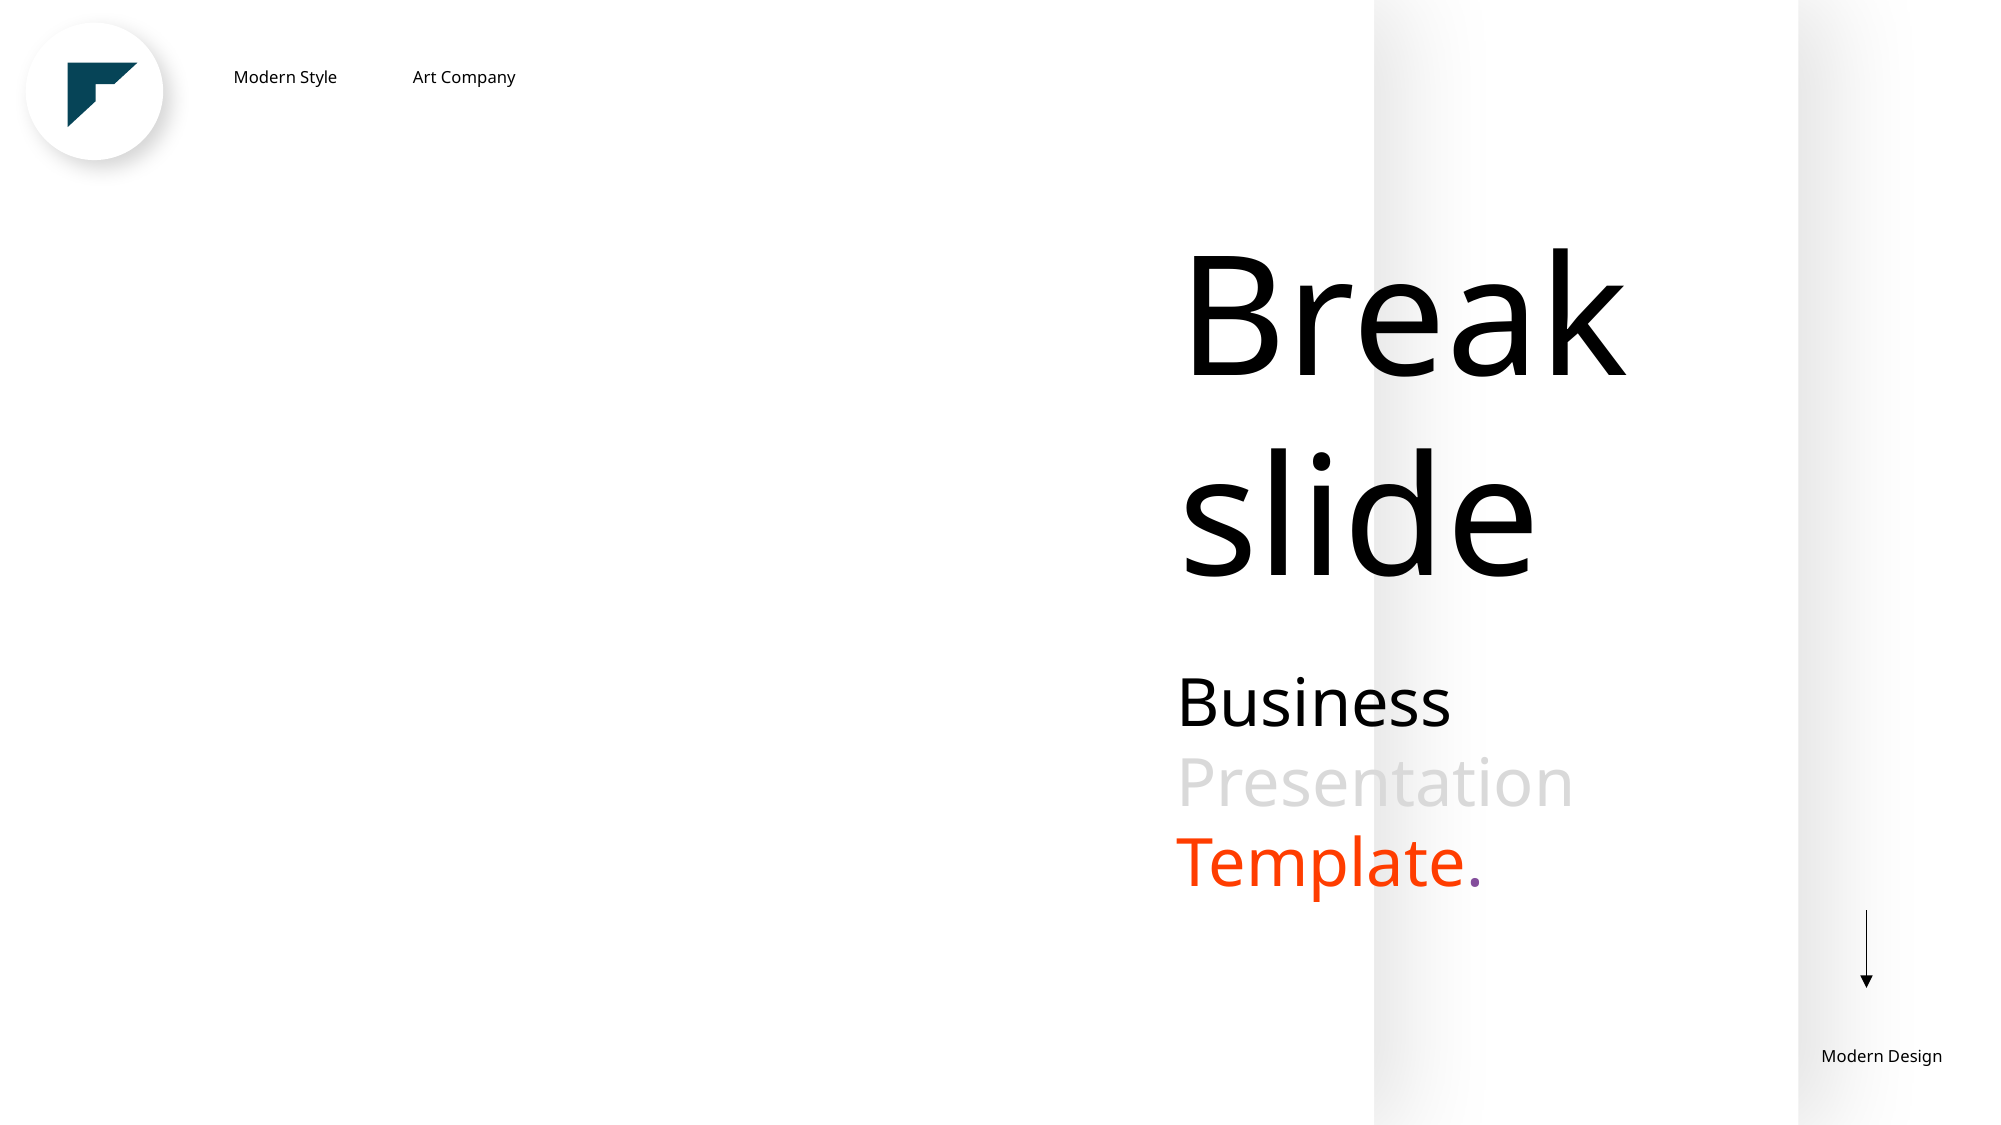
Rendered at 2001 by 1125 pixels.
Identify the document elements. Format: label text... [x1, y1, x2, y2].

text_box Modern Design [1806, 1038, 1958, 1074]
text_box Business Presentation Template. [1161, 652, 1709, 908]
picture [0, 0, 1000, 1125]
text_box Break slide [1163, 201, 1644, 617]
